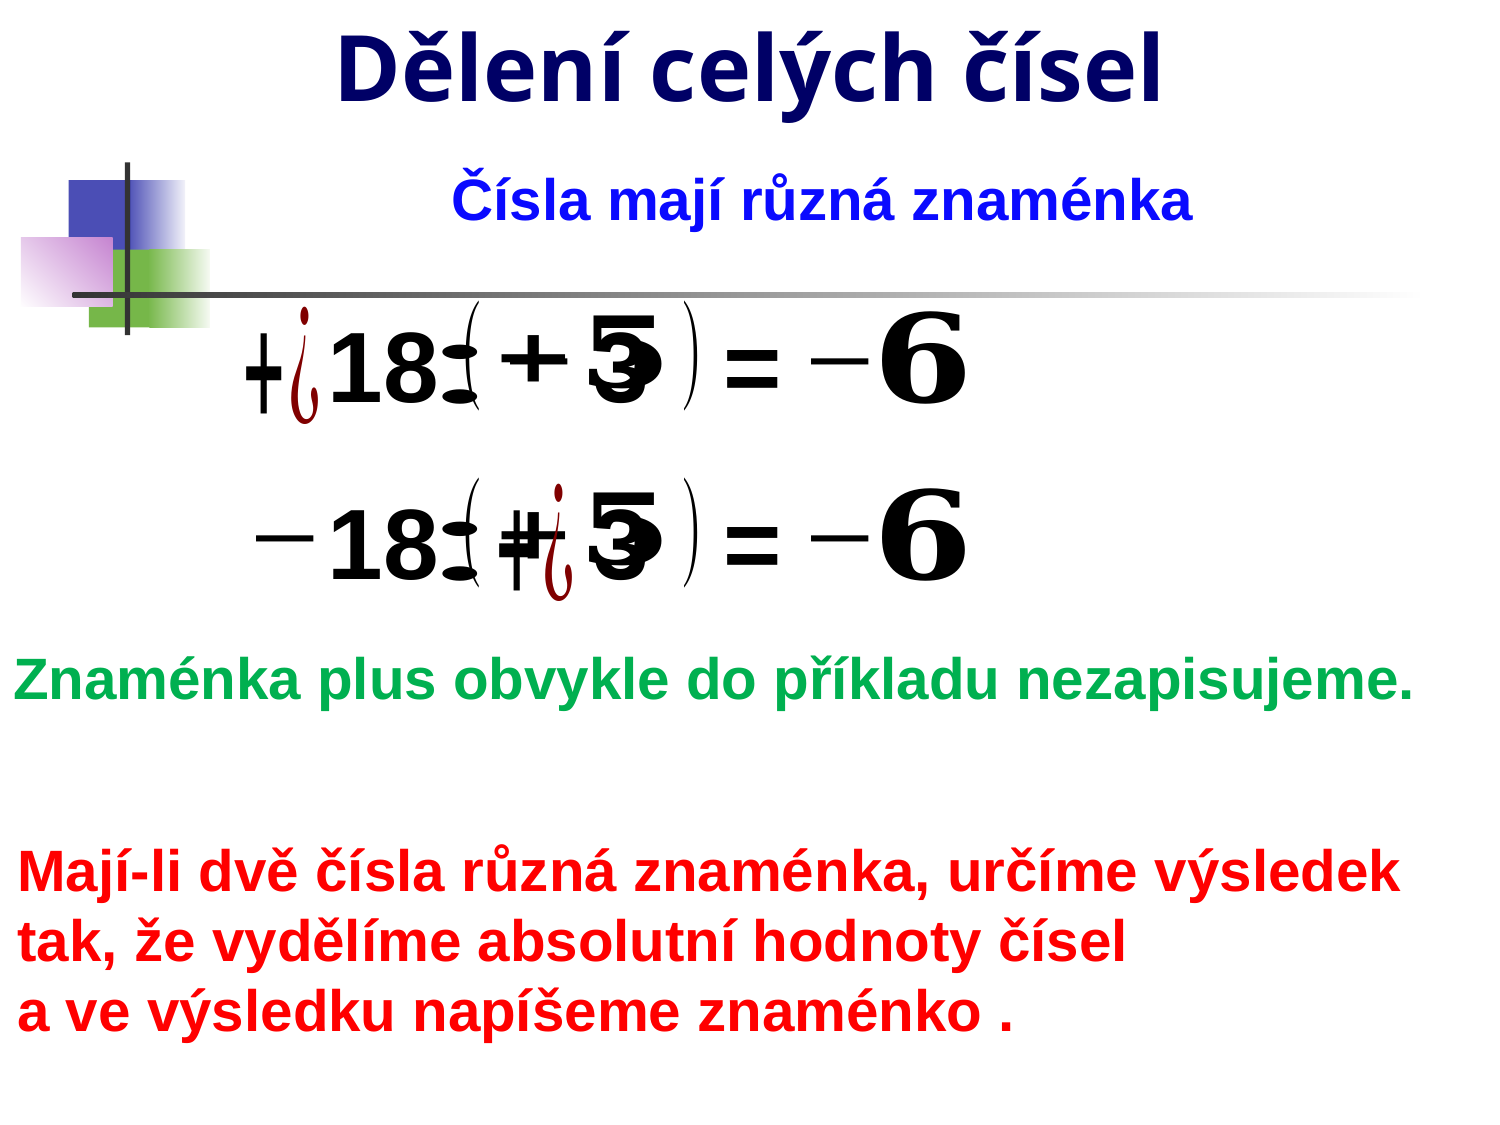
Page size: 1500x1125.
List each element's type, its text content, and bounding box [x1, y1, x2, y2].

text_box 18 [312, 295, 455, 430]
text_box 3 [578, 295, 662, 430]
title Dělení celých čísel [0, 18, 1500, 128]
text_box = [708, 295, 792, 430]
text_box = [708, 472, 792, 608]
text_box 18 [312, 472, 455, 608]
text_box Znaménka plus obvykle do příkladu nezapisujeme. [0, 633, 1499, 719]
text_box Čísla mají různá znaménka [236, 154, 1410, 240]
text_box 3 [578, 472, 662, 608]
